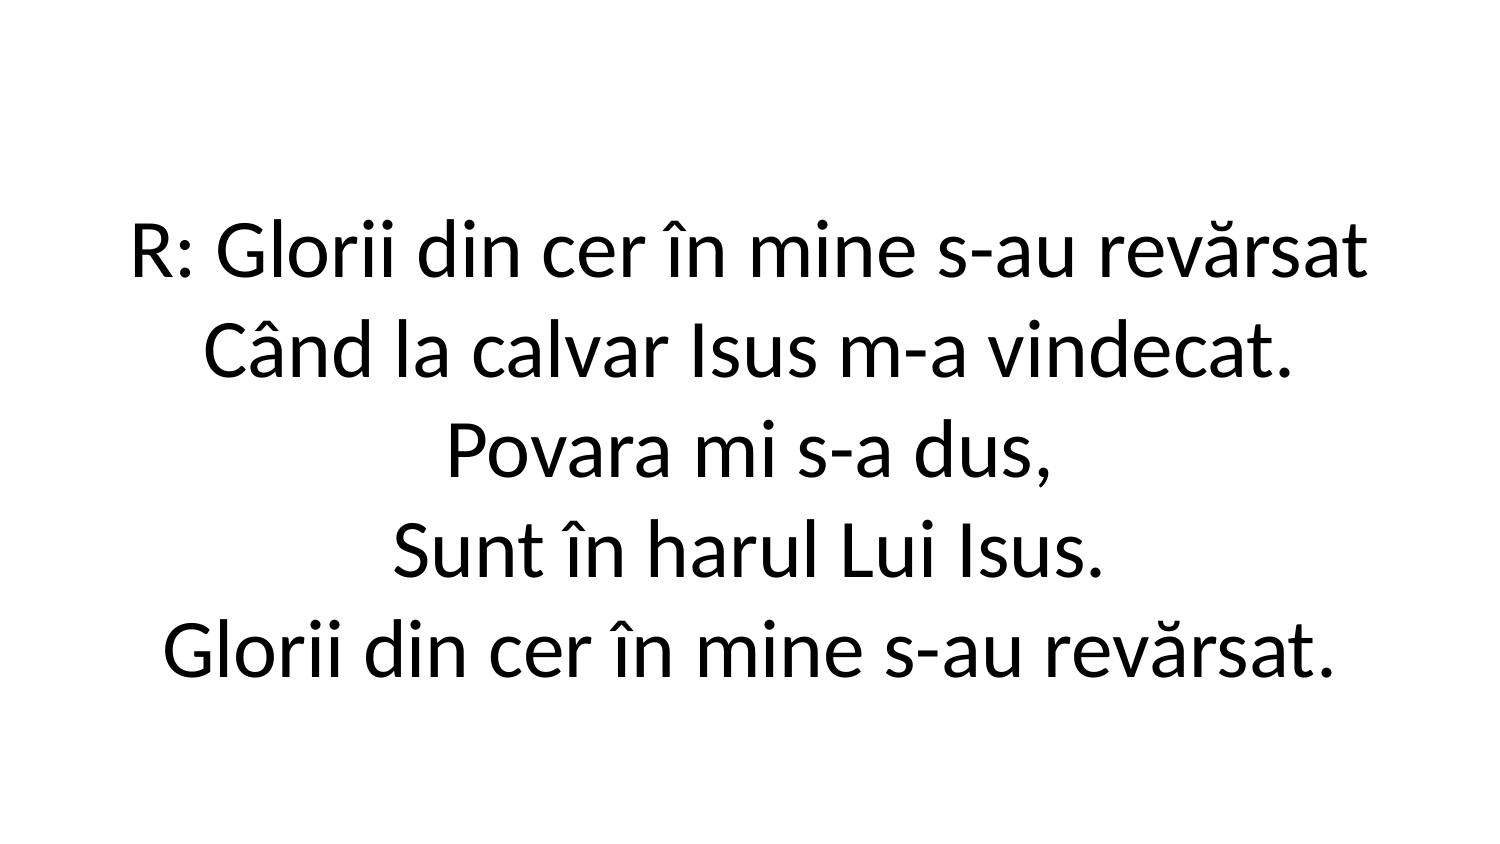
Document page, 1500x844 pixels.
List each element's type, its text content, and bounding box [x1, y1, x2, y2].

text_box R: Glorii din cer în mine s-au revărsat Când la calvar Isus m-a vindecat. Povara mi s-a dus, Sunt în harul Lui Isus. Glorii din cer în mine s-au revărsat. [114, 142, 1386, 702]
